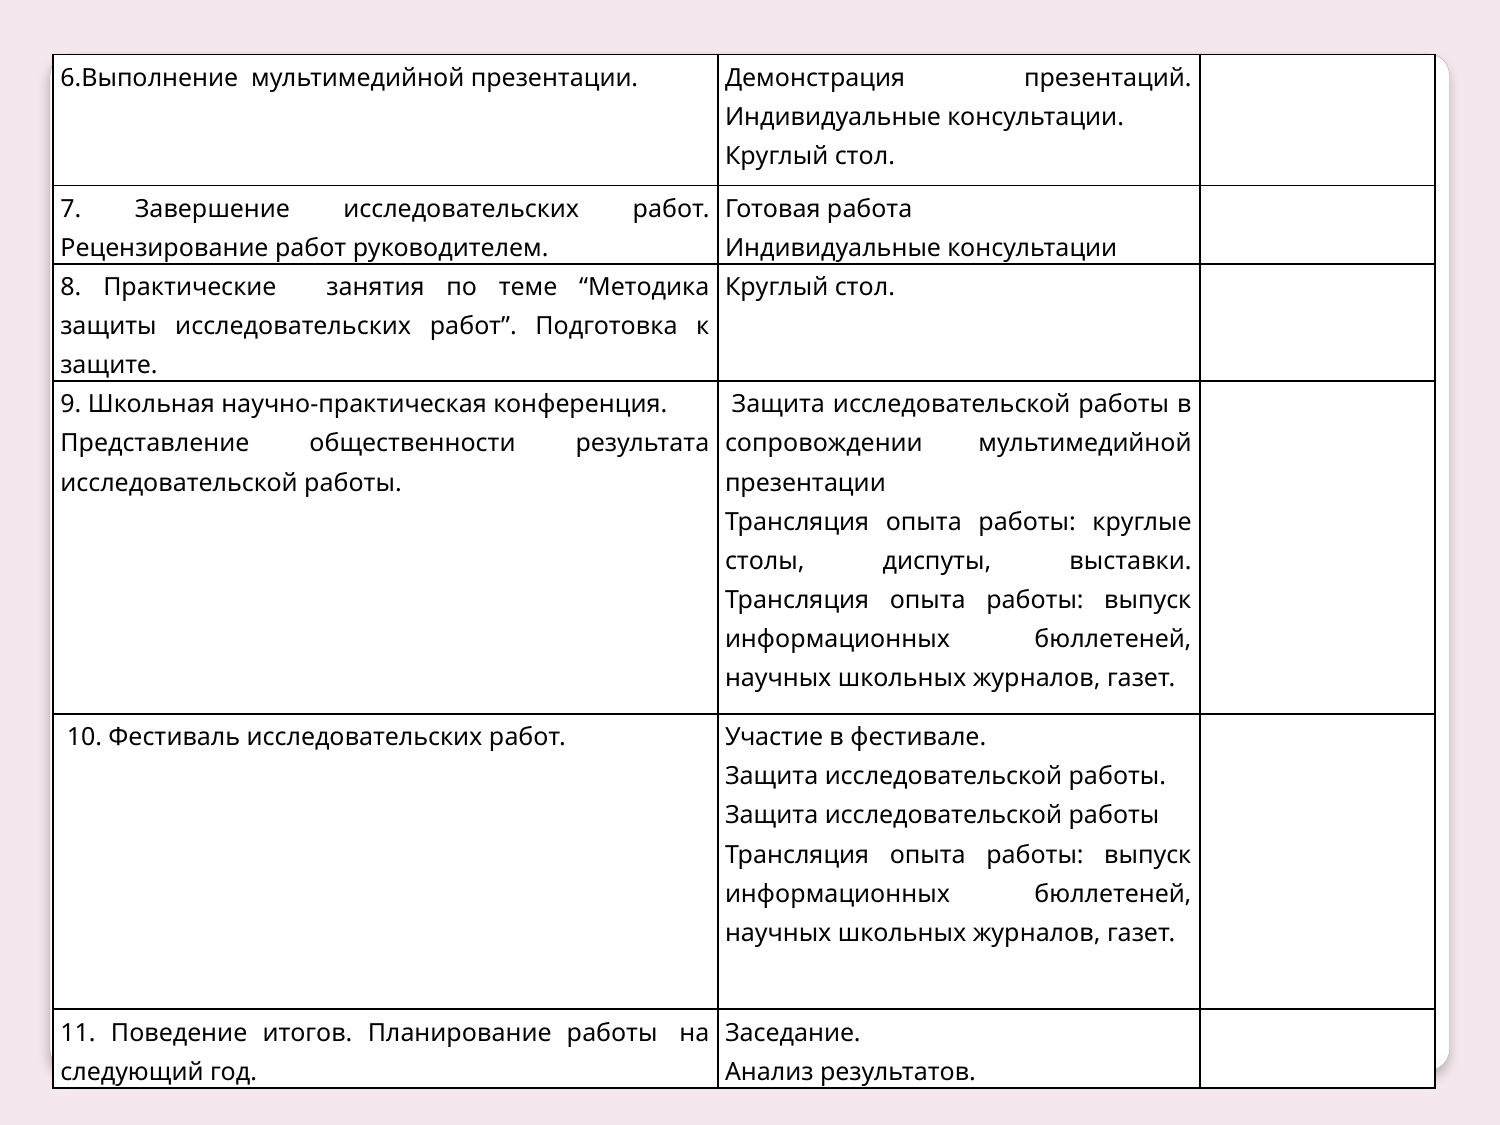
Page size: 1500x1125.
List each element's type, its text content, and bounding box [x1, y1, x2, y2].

table_header [1201, 55, 1434, 185]
table_cell Защита исследовательской работы в сопровождении мультимедийной презентации Трансляция опыта работы: круглые столы, диспуты, выставки. Трансляция опыта работы: выпуск информационных бюллетеней, научных школьных журналов, газет. [719, 382, 1199, 713]
table_cell [1201, 715, 1434, 1008]
table_cell 8. Практические занятия по теме “Методика защиты исследовательских работ”. Подготовка к защите. [54, 265, 717, 380]
table_cell [1201, 382, 1434, 713]
table_cell 11. Поведение итогов. Планирование работы на следующий год. [54, 1010, 717, 1087]
table_cell 10. Фестиваль исследовательских работ. [54, 715, 717, 1008]
table_cell Заседание. Анализ результатов. [719, 1010, 1199, 1087]
table_cell 7. Завершение исследовательских работ. Рецензирование работ руководителем. [54, 186, 717, 263]
table_cell [1201, 186, 1434, 263]
table_header 6.Выполнение мультимедийной презентации. [54, 55, 717, 185]
table_cell Круглый стол. [719, 265, 1199, 380]
table_cell Готовая работа Индивидуальные консультации [719, 186, 1199, 263]
table_cell Участие в фестивале. Защита исследовательской работы. Защита исследовательской работы Трансляция опыта работы: выпуск информационных бюллетеней, научных школьных журналов, газет. [719, 715, 1199, 1008]
table_cell [1201, 1010, 1434, 1087]
table_cell 9. Школьная научно-практическая конференция. Представление общественности результата исследовательской работы. [54, 382, 717, 713]
table_cell [1201, 265, 1434, 380]
table_header Демонстрация презентаций. Индивидуальные консультации. Круглый стол. [719, 55, 1199, 185]
